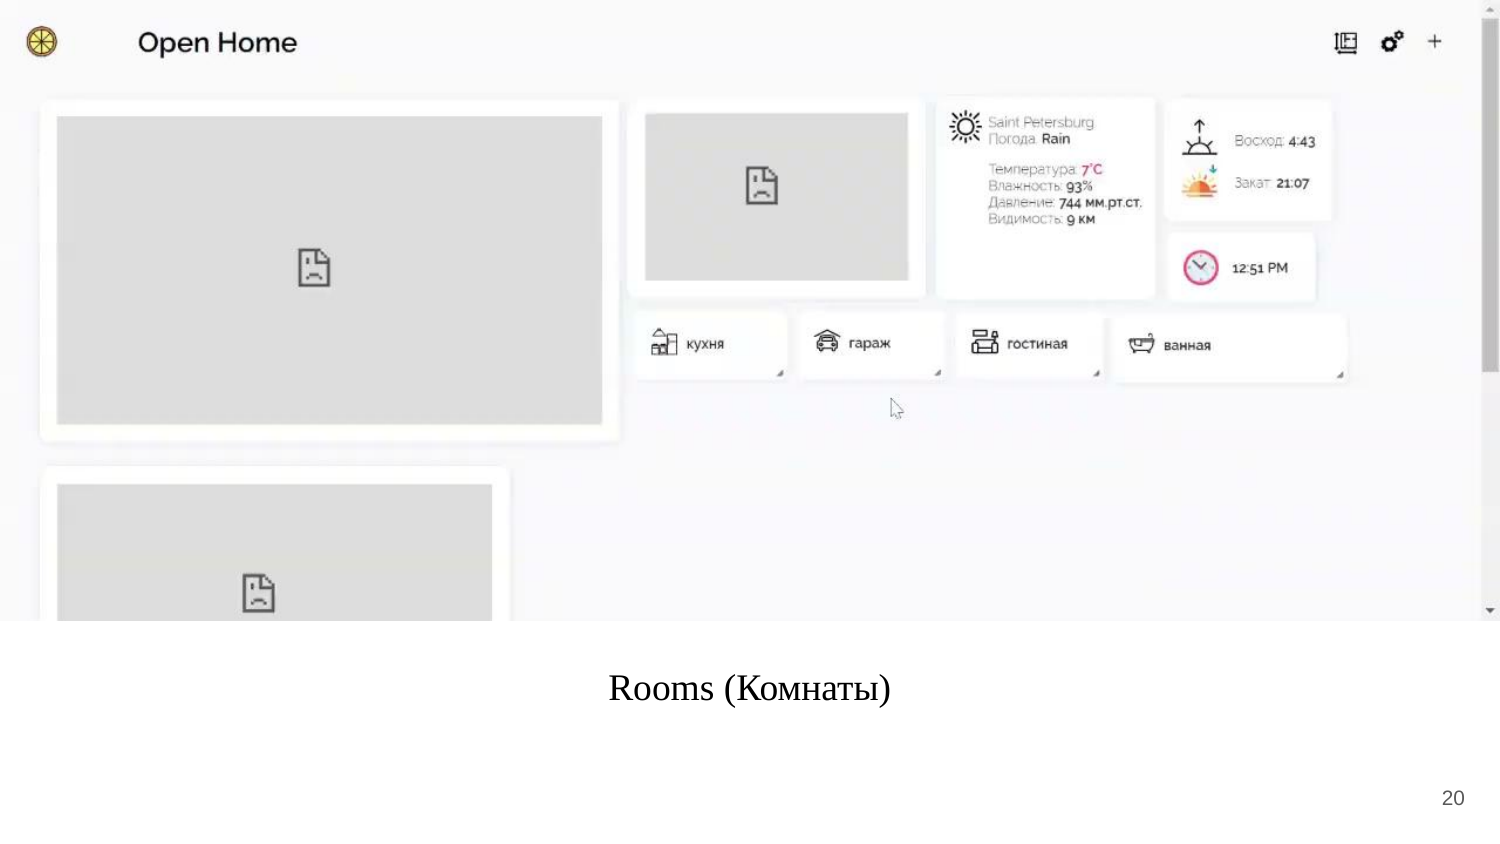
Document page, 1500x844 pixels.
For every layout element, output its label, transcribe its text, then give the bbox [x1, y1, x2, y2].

slide_number ‹#› [1389, 764, 1480, 830]
list Rooms (Комнаты) [51, 641, 1449, 750]
picture [0, 0, 1500, 622]
